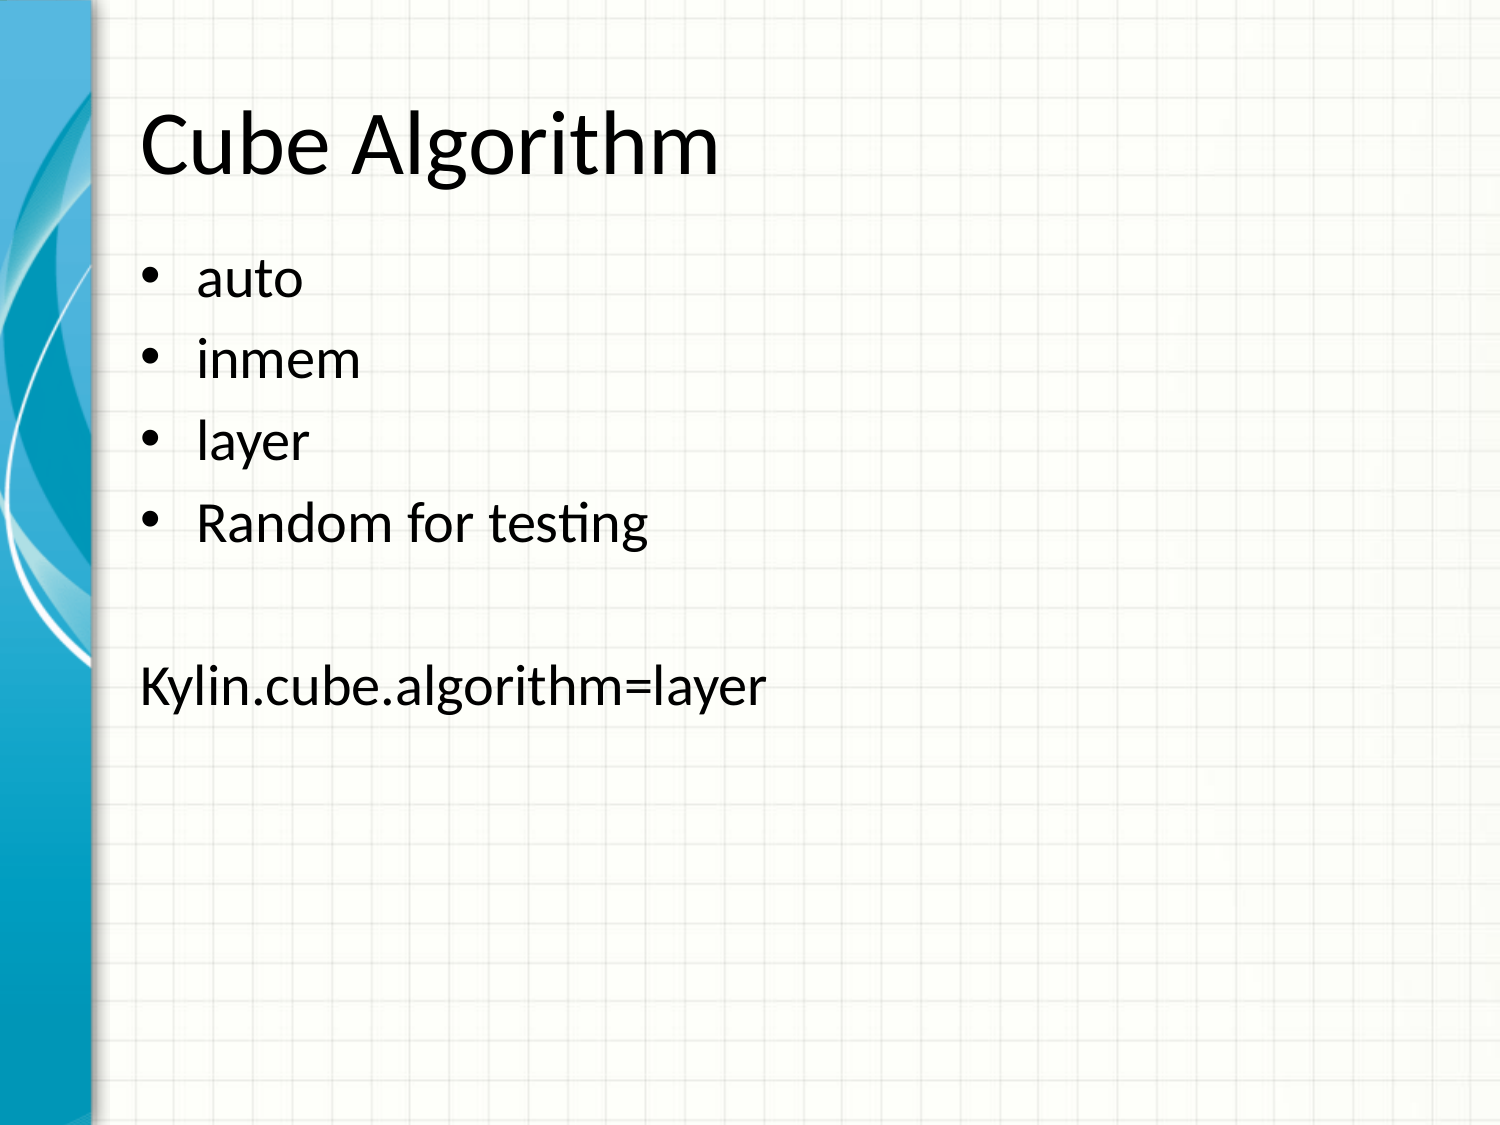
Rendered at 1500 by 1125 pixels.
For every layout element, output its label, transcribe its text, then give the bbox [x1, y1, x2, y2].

title Cube Algorithm [125, 44, 1450, 231]
list auto inmem layer Random for testing Kylin.cube.algorithm=layer [125, 231, 1450, 1013]
picture [0, 0, 1500, 1125]
